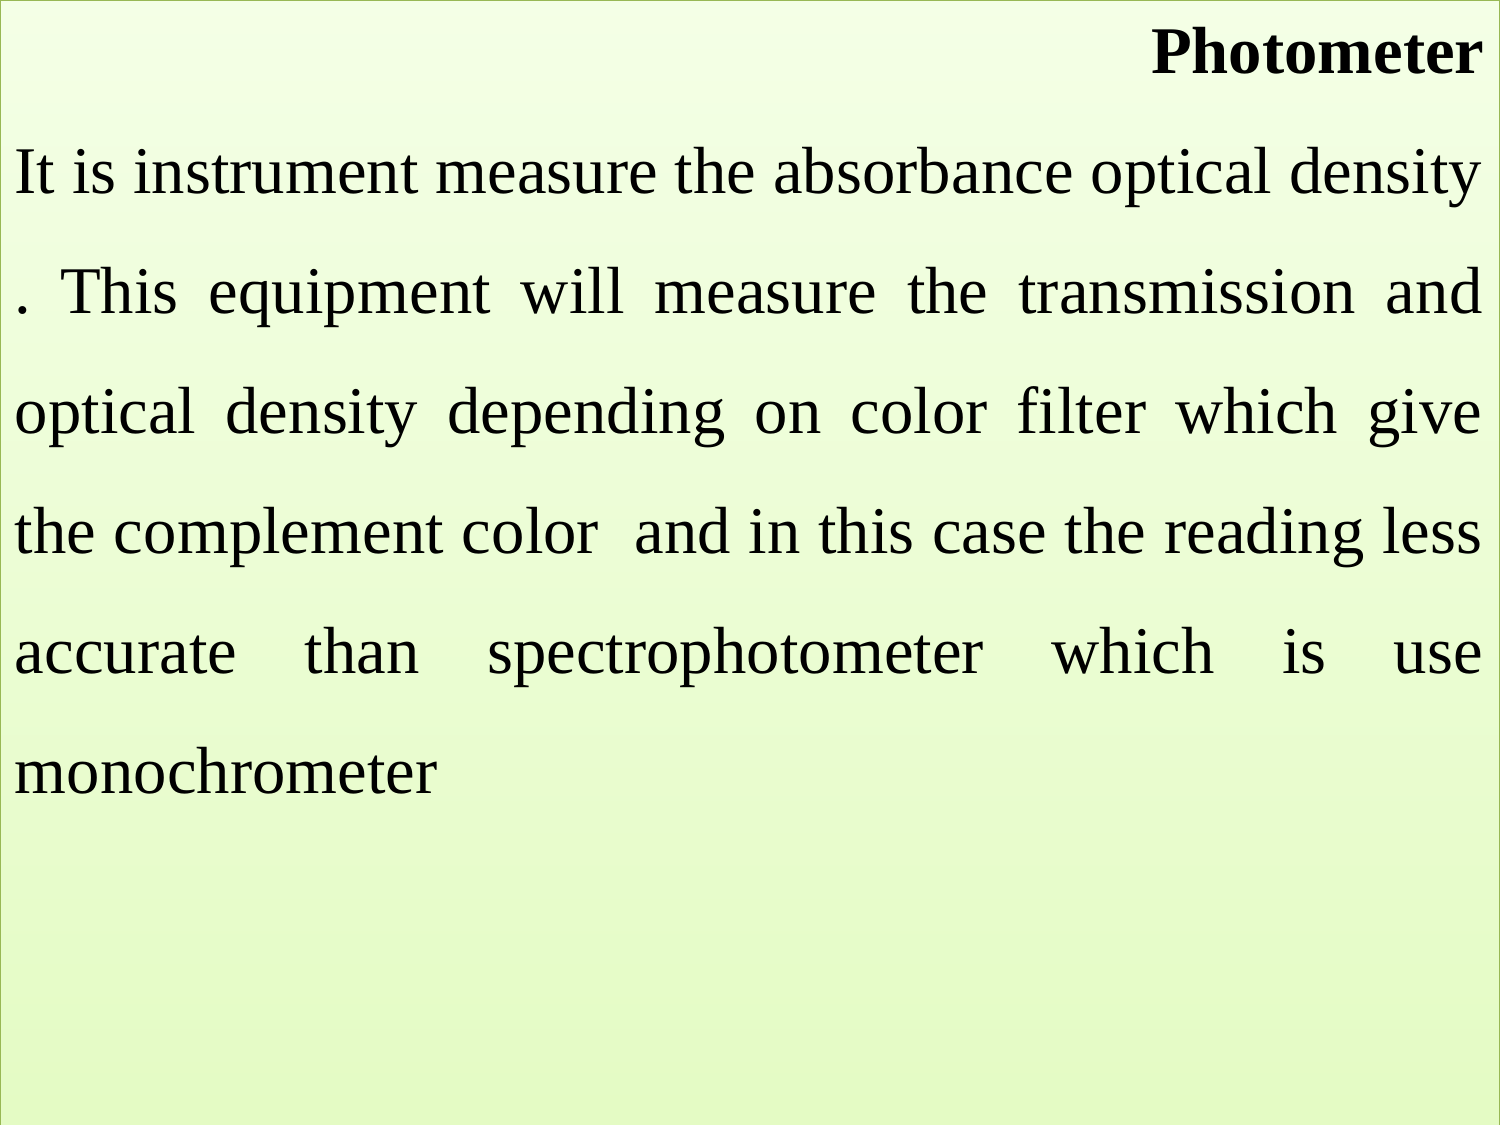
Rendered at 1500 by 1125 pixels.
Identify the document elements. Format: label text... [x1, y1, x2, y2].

text_box Photometer It is instrument measure the absorbance optical density . This equipment will measure the transmission and optical density depending on color filter which give the complement color and in this case the reading less accurate than spectrophotometer which is use monochrometer [0, 0, 1500, 1125]
